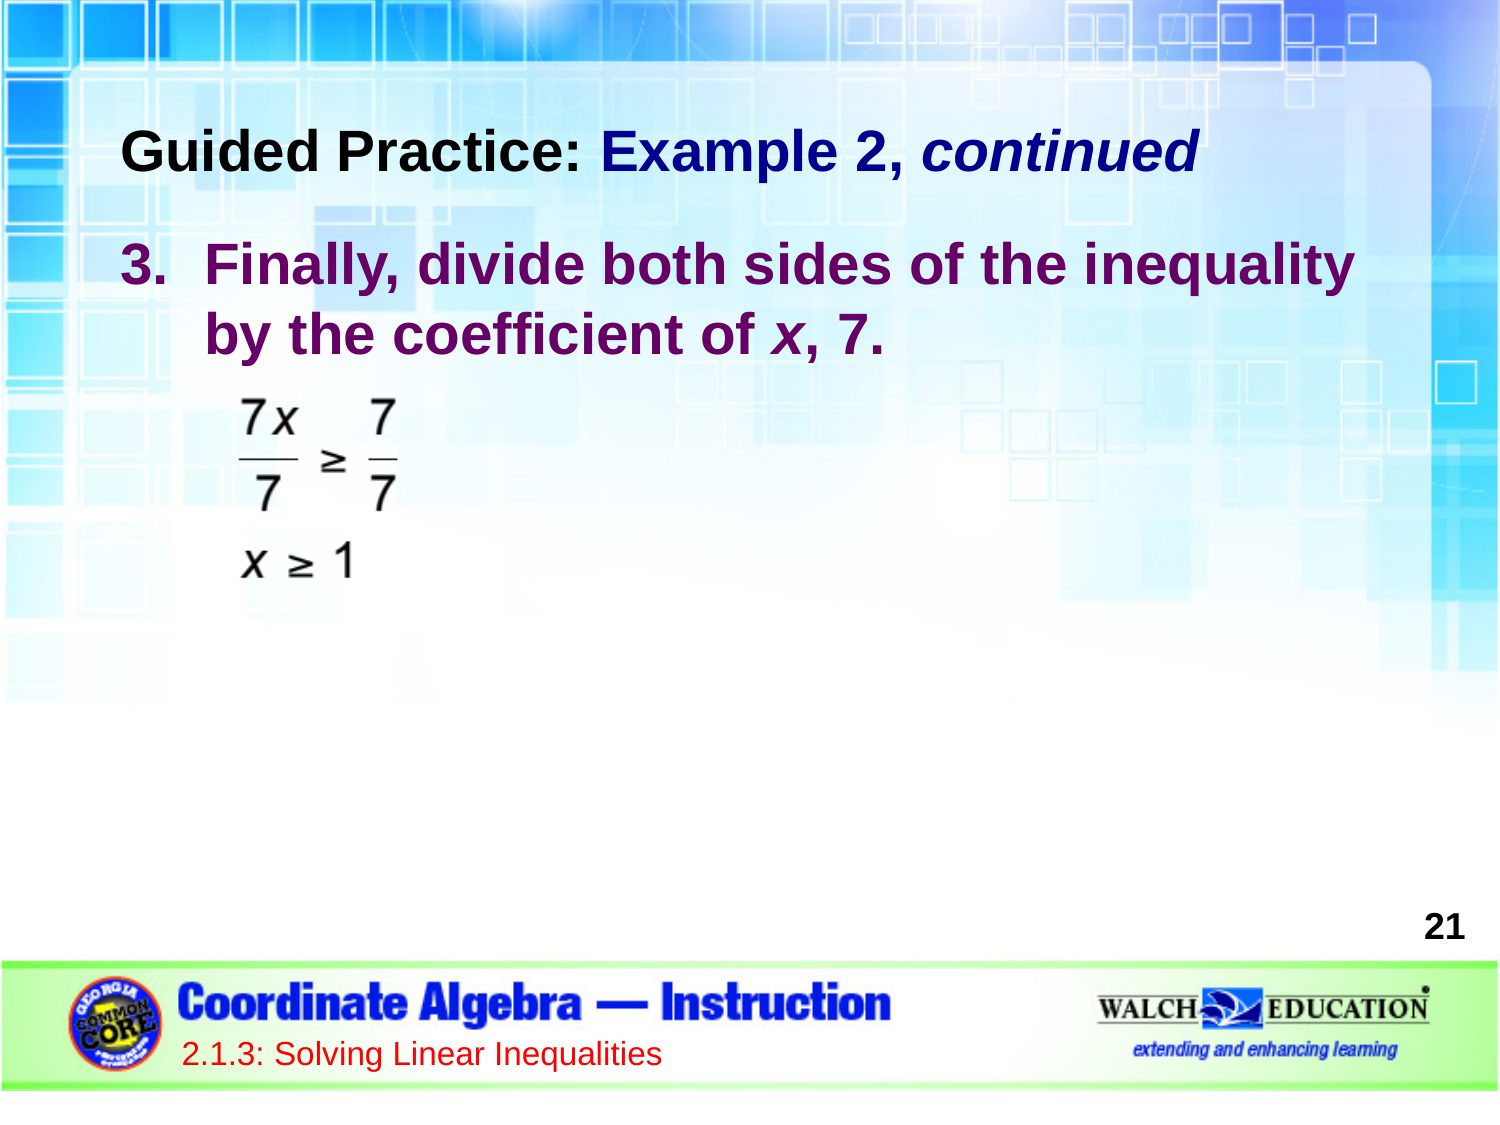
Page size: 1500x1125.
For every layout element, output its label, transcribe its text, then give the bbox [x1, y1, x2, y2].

slide_number 21 [1361, 901, 1481, 949]
list 2.1.3: Solving Linear Inequalities [166, 1024, 1074, 1068]
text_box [235, 383, 402, 591]
subtitle Guided Practice: Example 2, continued Finally, divide both sides of the inequality by the coefficient of x, 7. [105, 105, 1394, 925]
picture [1, 0, 1500, 1091]
